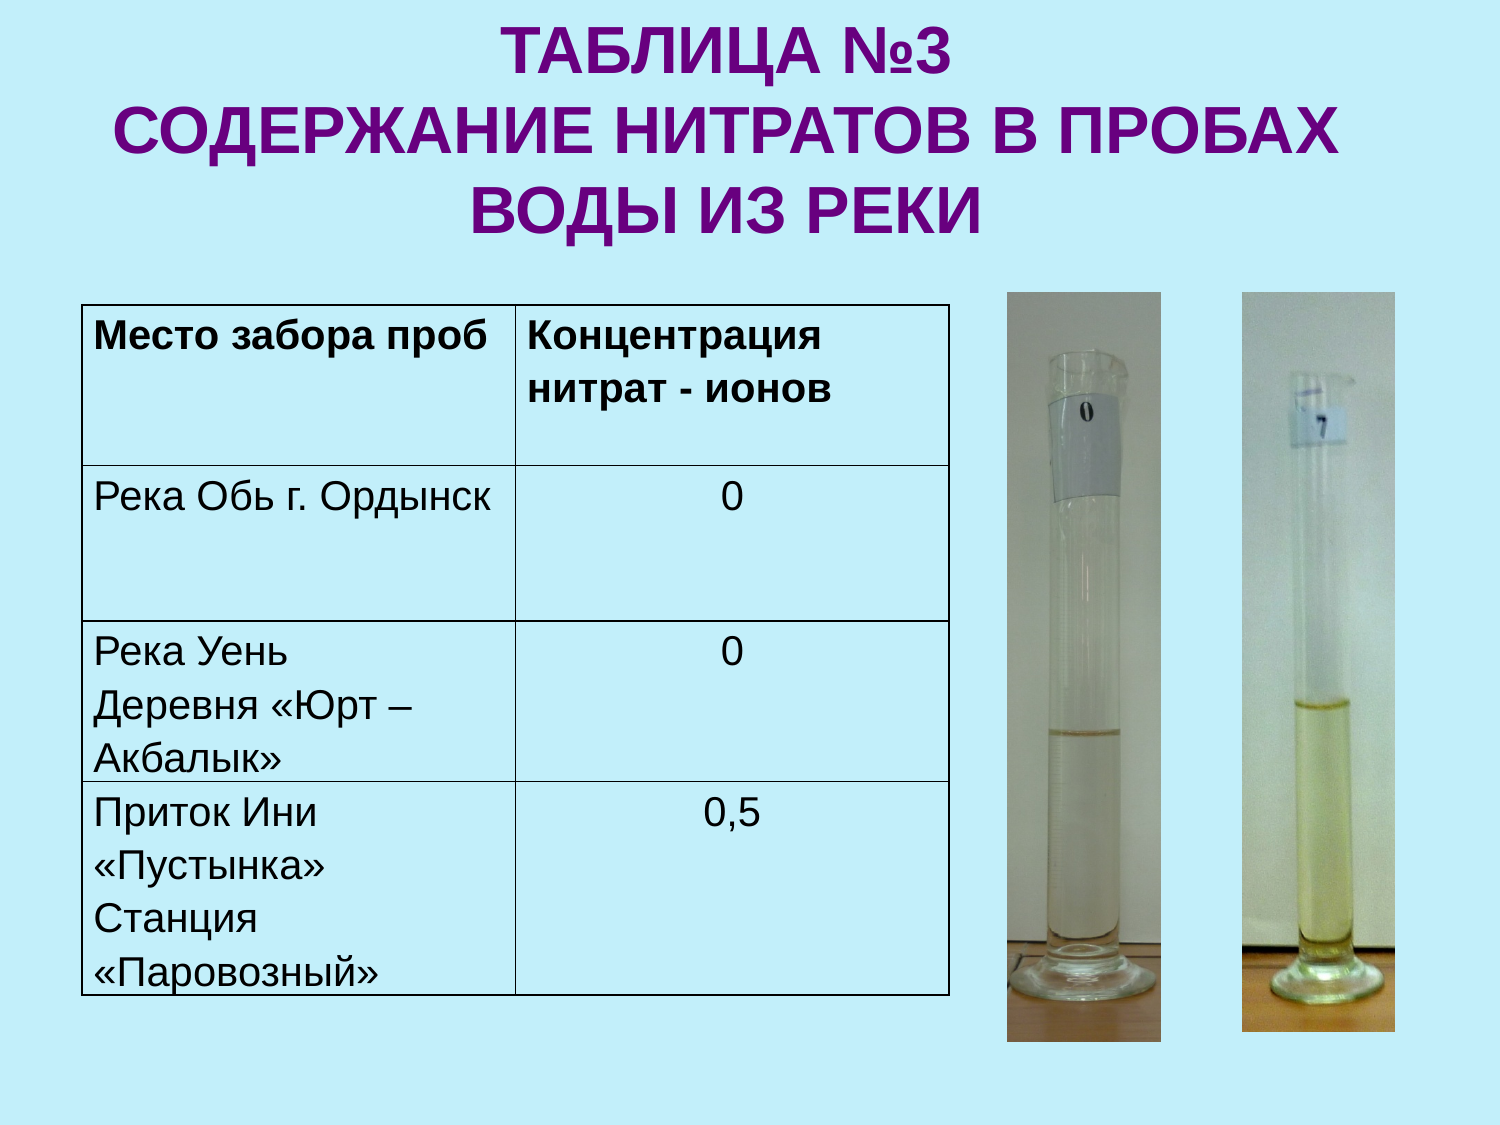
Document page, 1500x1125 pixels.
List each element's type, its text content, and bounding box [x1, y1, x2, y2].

table_header Место забора проб [83, 306, 515, 465]
table_cell 0,5 [516, 782, 948, 994]
table_cell 0 [516, 466, 948, 620]
table_cell 0 [516, 622, 948, 781]
text_box Таблица №3 Содержание нитратов в пробах воды Из реки [0, 0, 1453, 255]
table_cell Река Обь г. Ордынск [83, 466, 515, 620]
table_cell Приток Ини «Пустынка» Станция «Паровозный» [83, 782, 515, 994]
picture [1241, 292, 1395, 1032]
picture [1007, 292, 1161, 1042]
table_header Концентрация нитрат - ионов [516, 306, 948, 465]
table_cell Река Уень Деревня «Юрт – Акбалык» [83, 622, 515, 781]
